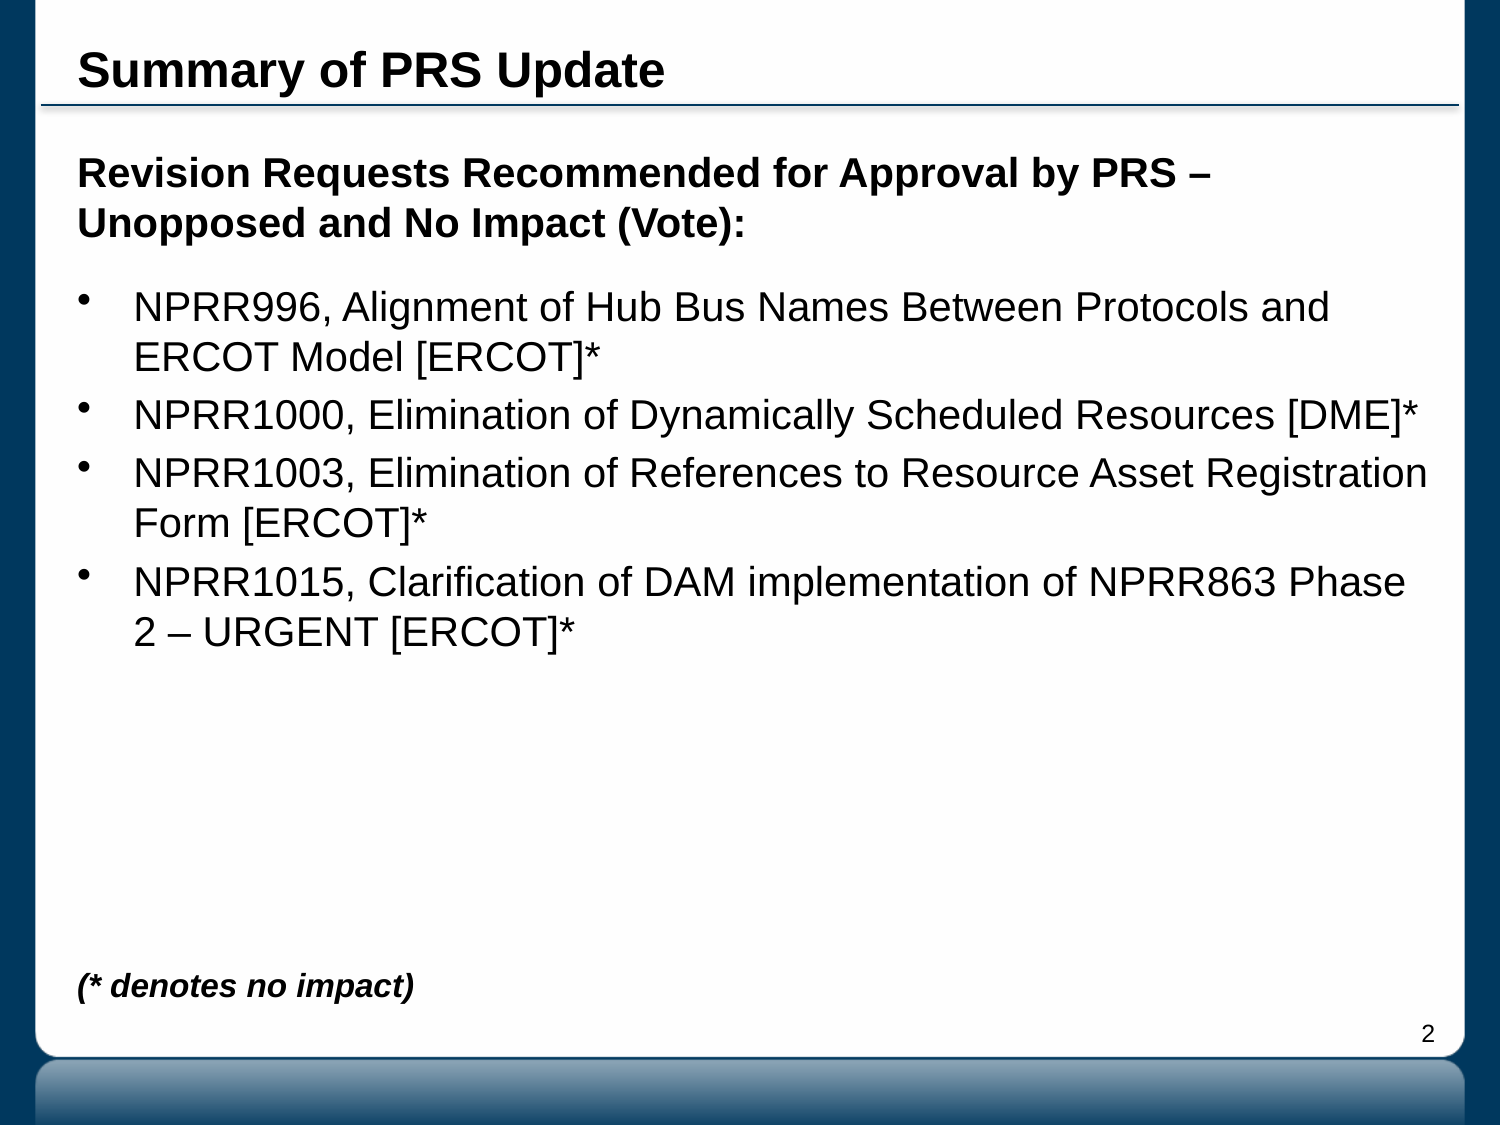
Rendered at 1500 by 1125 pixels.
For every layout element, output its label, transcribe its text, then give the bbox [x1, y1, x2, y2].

title Summary of PRS Update [62, 29, 1450, 106]
text_box Revision Requests Recommended for Approval by PRS – Unopposed and No Impact (Vote): NPRR996, Alignment of Hub Bus Names Between Protocols and ERCOT Model [ERCOT]* NPRR1000, Elimination of Dynamically Scheduled Resources [DME]* NPRR1003, Elimination of References to Resource Asset Registration Form [ERCOT]* NPRR1015, Clarification of DAM implementation of NPRR863 Phase 2 – URGENT [ERCOT]* (* denotes no impact) [62, 138, 1450, 1049]
picture [35, 0, 1465, 1125]
